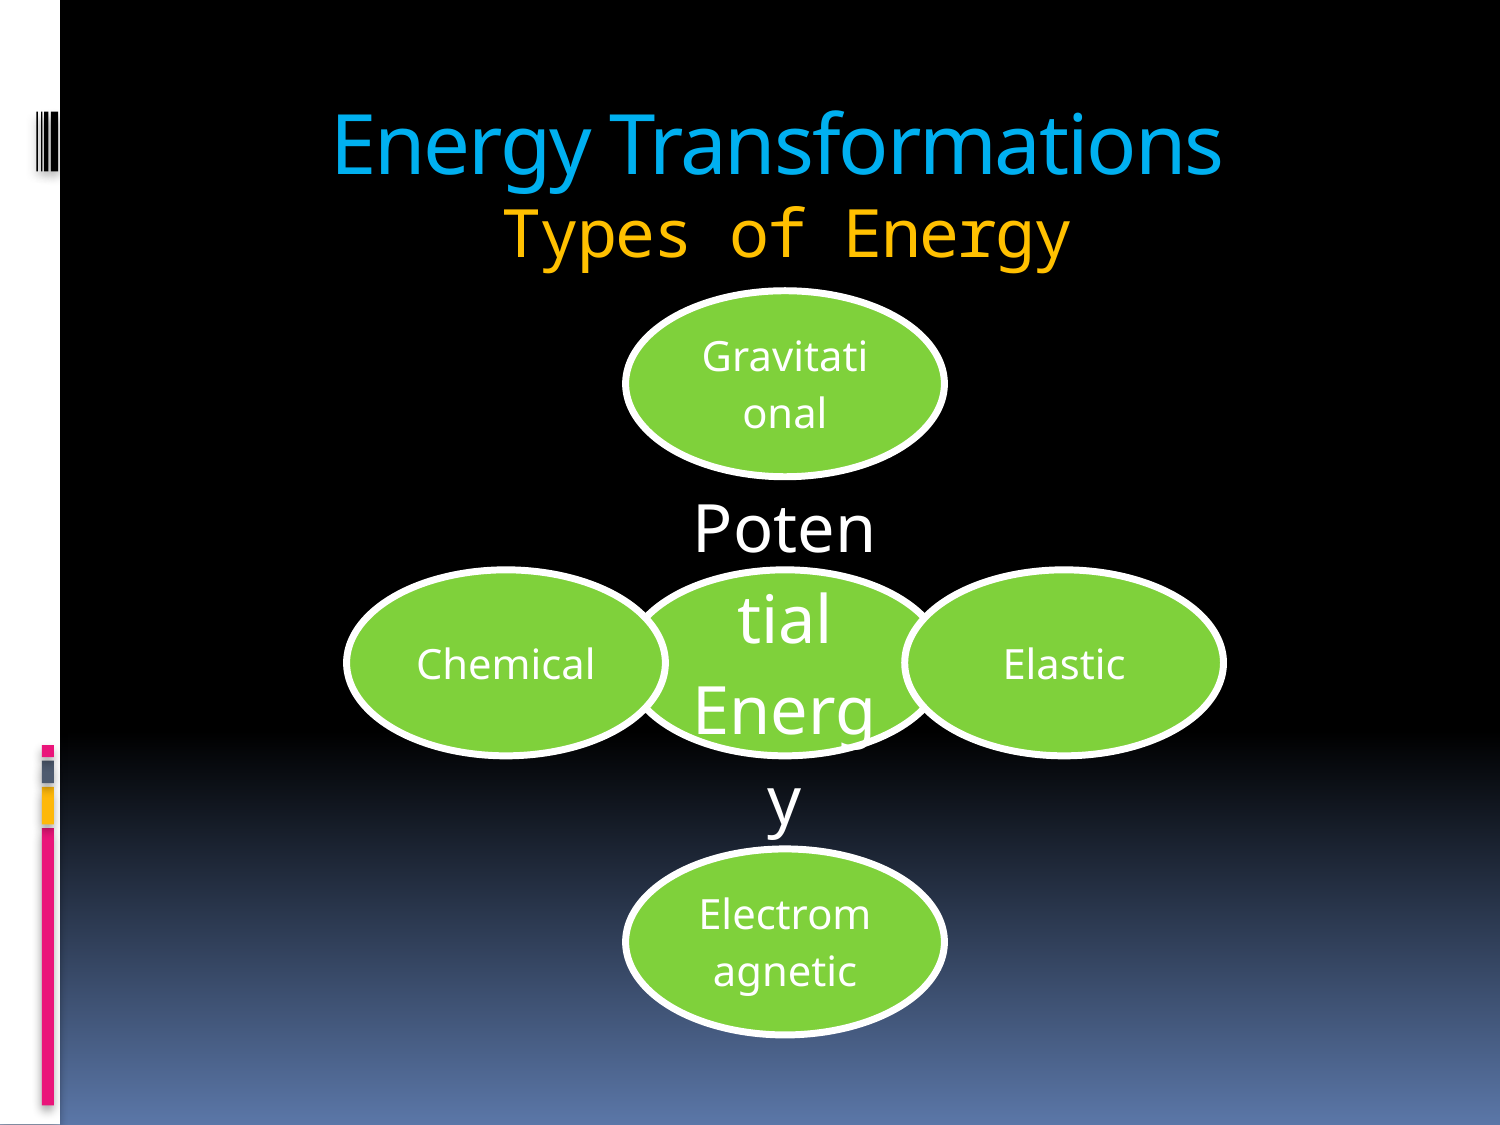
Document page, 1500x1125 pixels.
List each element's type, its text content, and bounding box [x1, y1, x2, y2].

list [147, 290, 1423, 1036]
title Energy Transformations Types of Energy [150, 83, 1425, 234]
